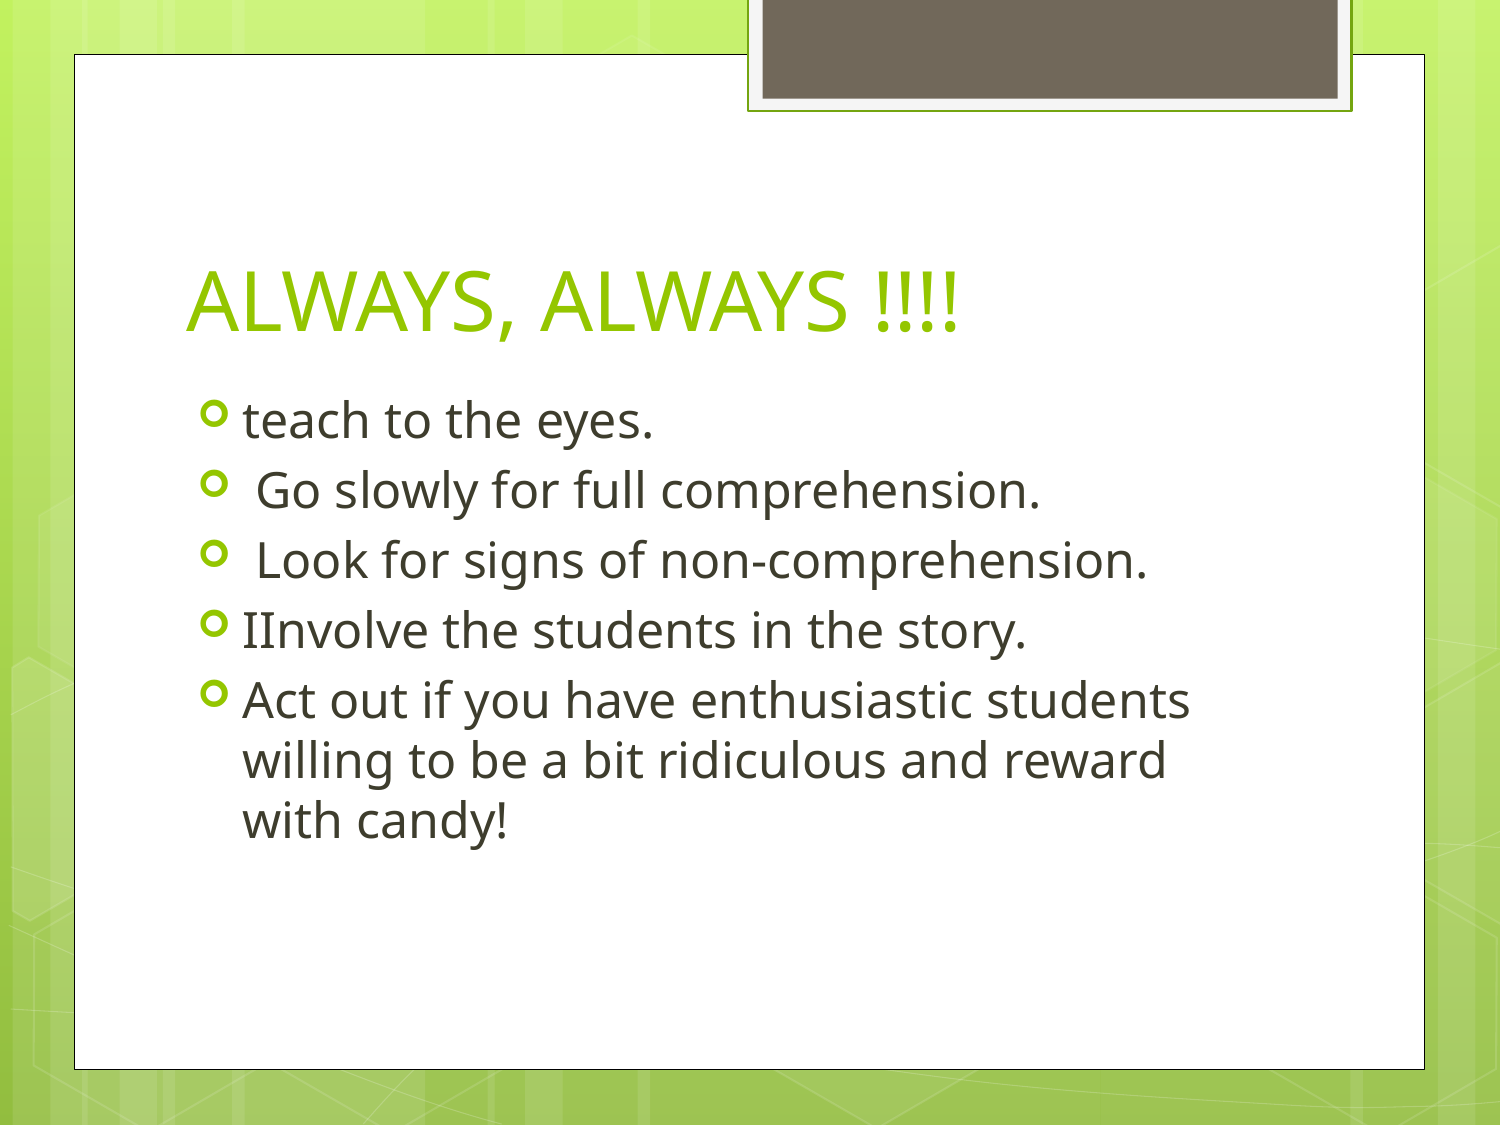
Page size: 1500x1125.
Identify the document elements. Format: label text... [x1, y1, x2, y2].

title ALWAYS, ALWAYS !!!! [171, 168, 1324, 357]
list teach to the eyes. Go slowly for full comprehension. Look for signs of non-comprehension. IInvolve the students in the story. Act out if you have enthusiastic students willing to be a bit ridiculous and reward with candy! [171, 381, 1283, 957]
